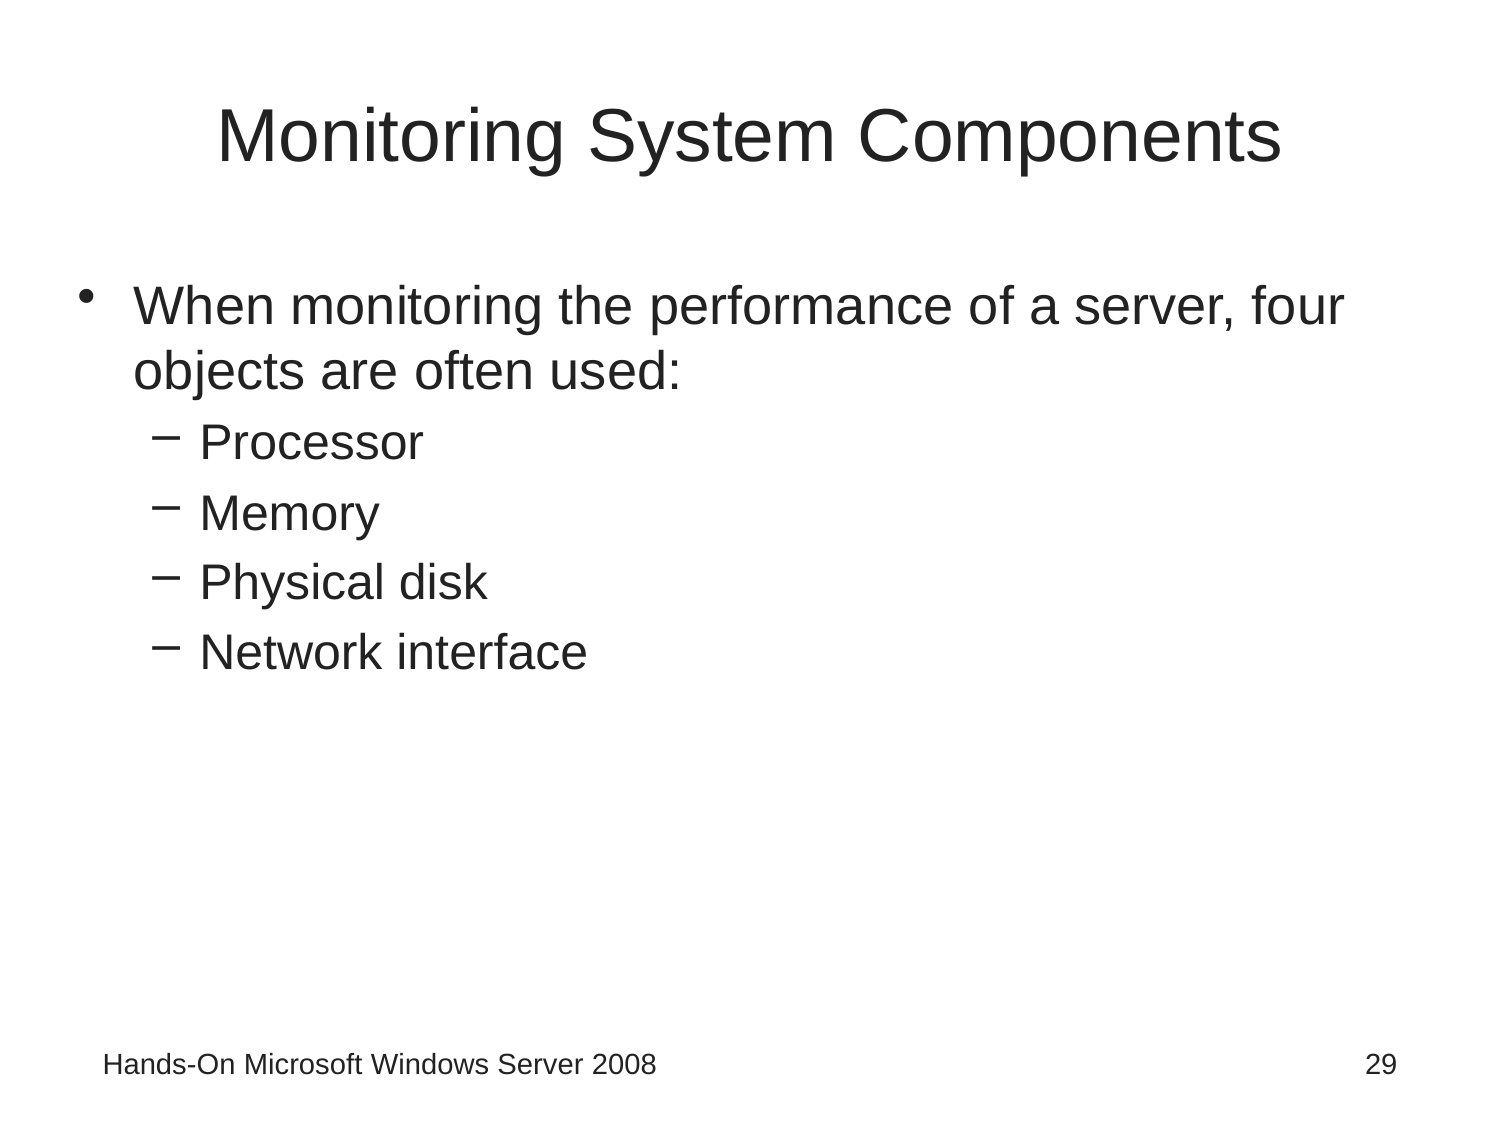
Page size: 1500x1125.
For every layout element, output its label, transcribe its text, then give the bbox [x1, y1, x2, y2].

slide_number 29 [1074, 1037, 1413, 1101]
title Monitoring System Components [87, 37, 1413, 226]
footer Hands-On Microsoft Windows Server 2008 [87, 1037, 1051, 1101]
list When monitoring the performance of a server, four objects are often used: Processor Memory Physical disk Network interface [62, 262, 1426, 1013]
